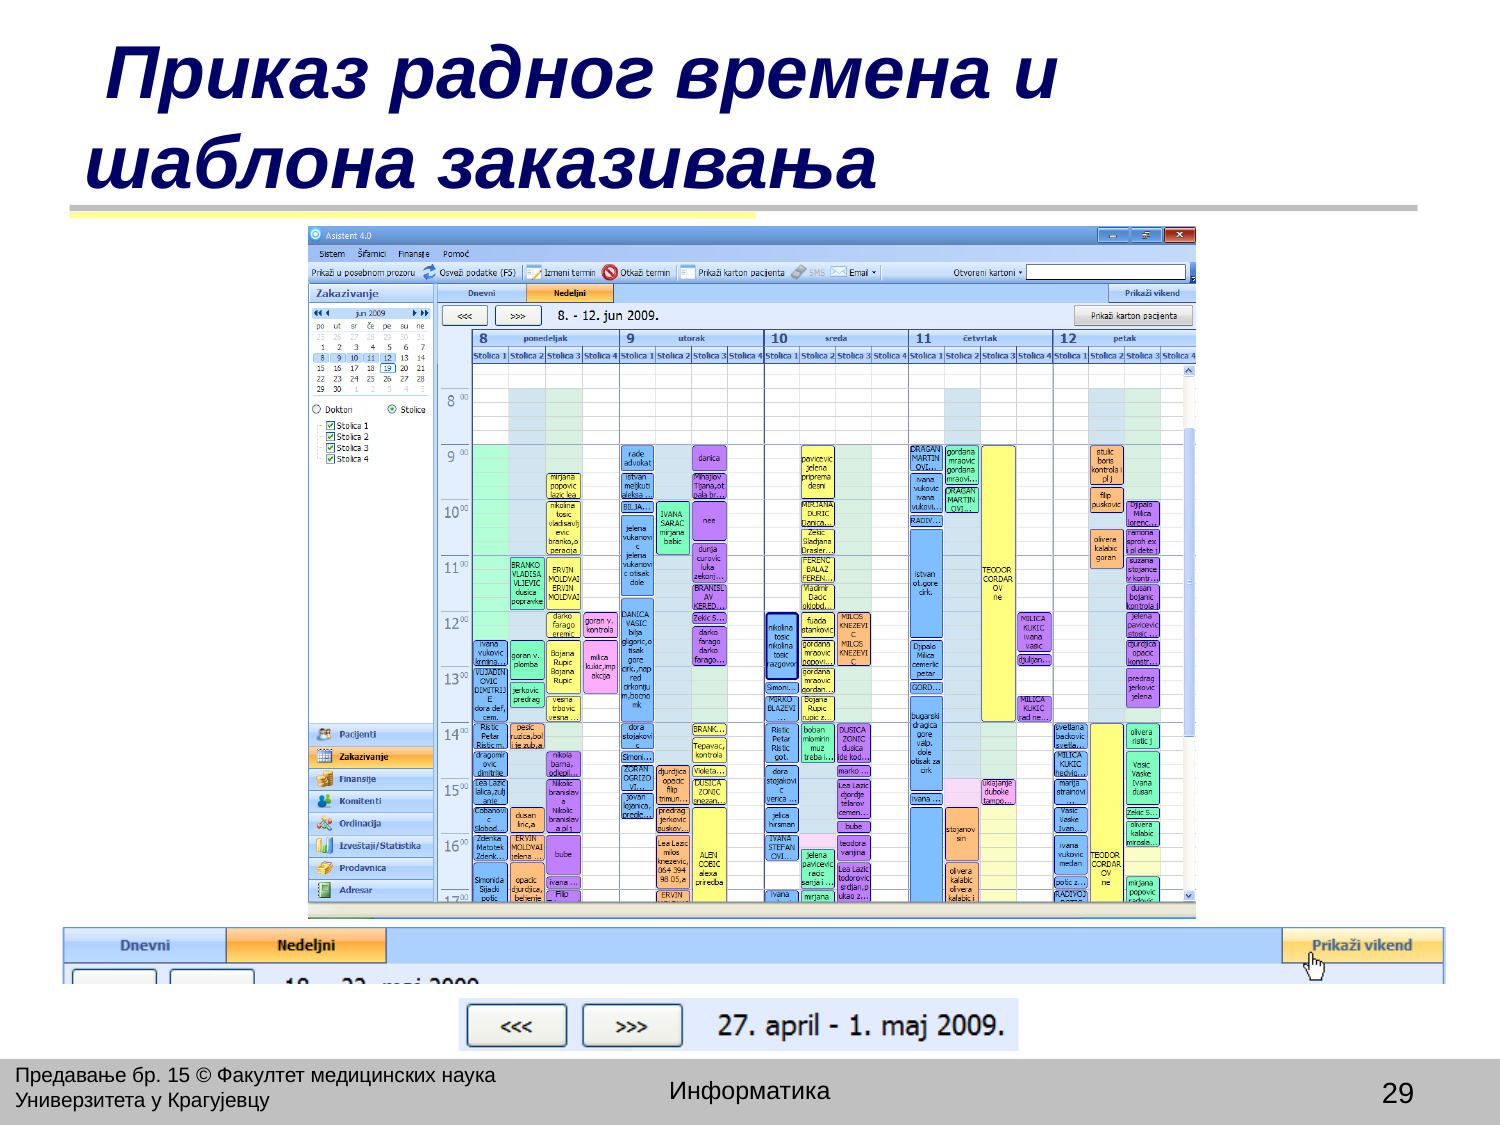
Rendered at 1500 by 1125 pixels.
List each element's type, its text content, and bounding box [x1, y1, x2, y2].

picture [307, 226, 1197, 919]
title Приказ радног времена и шаблона заказивања [69, 19, 1426, 208]
slide_number Предавање бр. 15 © Факултет медицинских наука Универзитета у Крагујевцу [0, 1053, 634, 1108]
picture [458, 998, 1019, 1051]
picture [61, 926, 1447, 985]
slide_number 29 [1079, 1066, 1430, 1125]
footer Информатика [512, 1066, 988, 1125]
